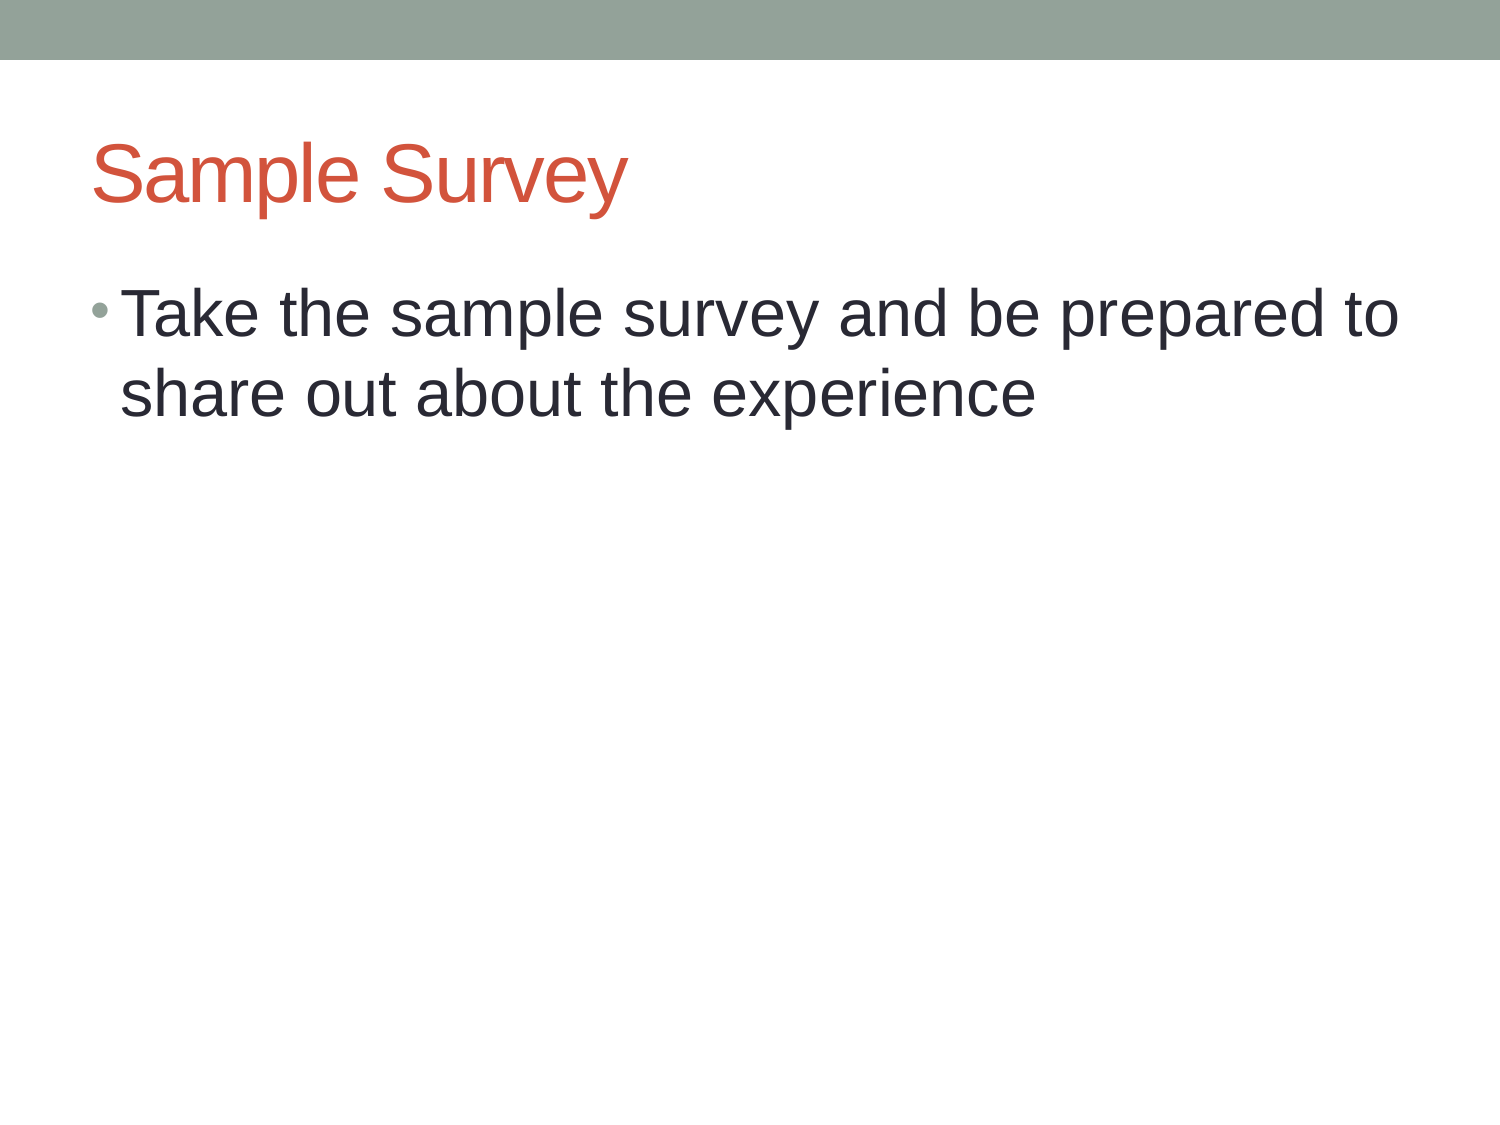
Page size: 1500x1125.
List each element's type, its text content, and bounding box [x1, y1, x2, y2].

title Sample Survey [75, 87, 1425, 250]
list Take the sample survey and be prepared to share out about the experience [75, 262, 1425, 1063]
